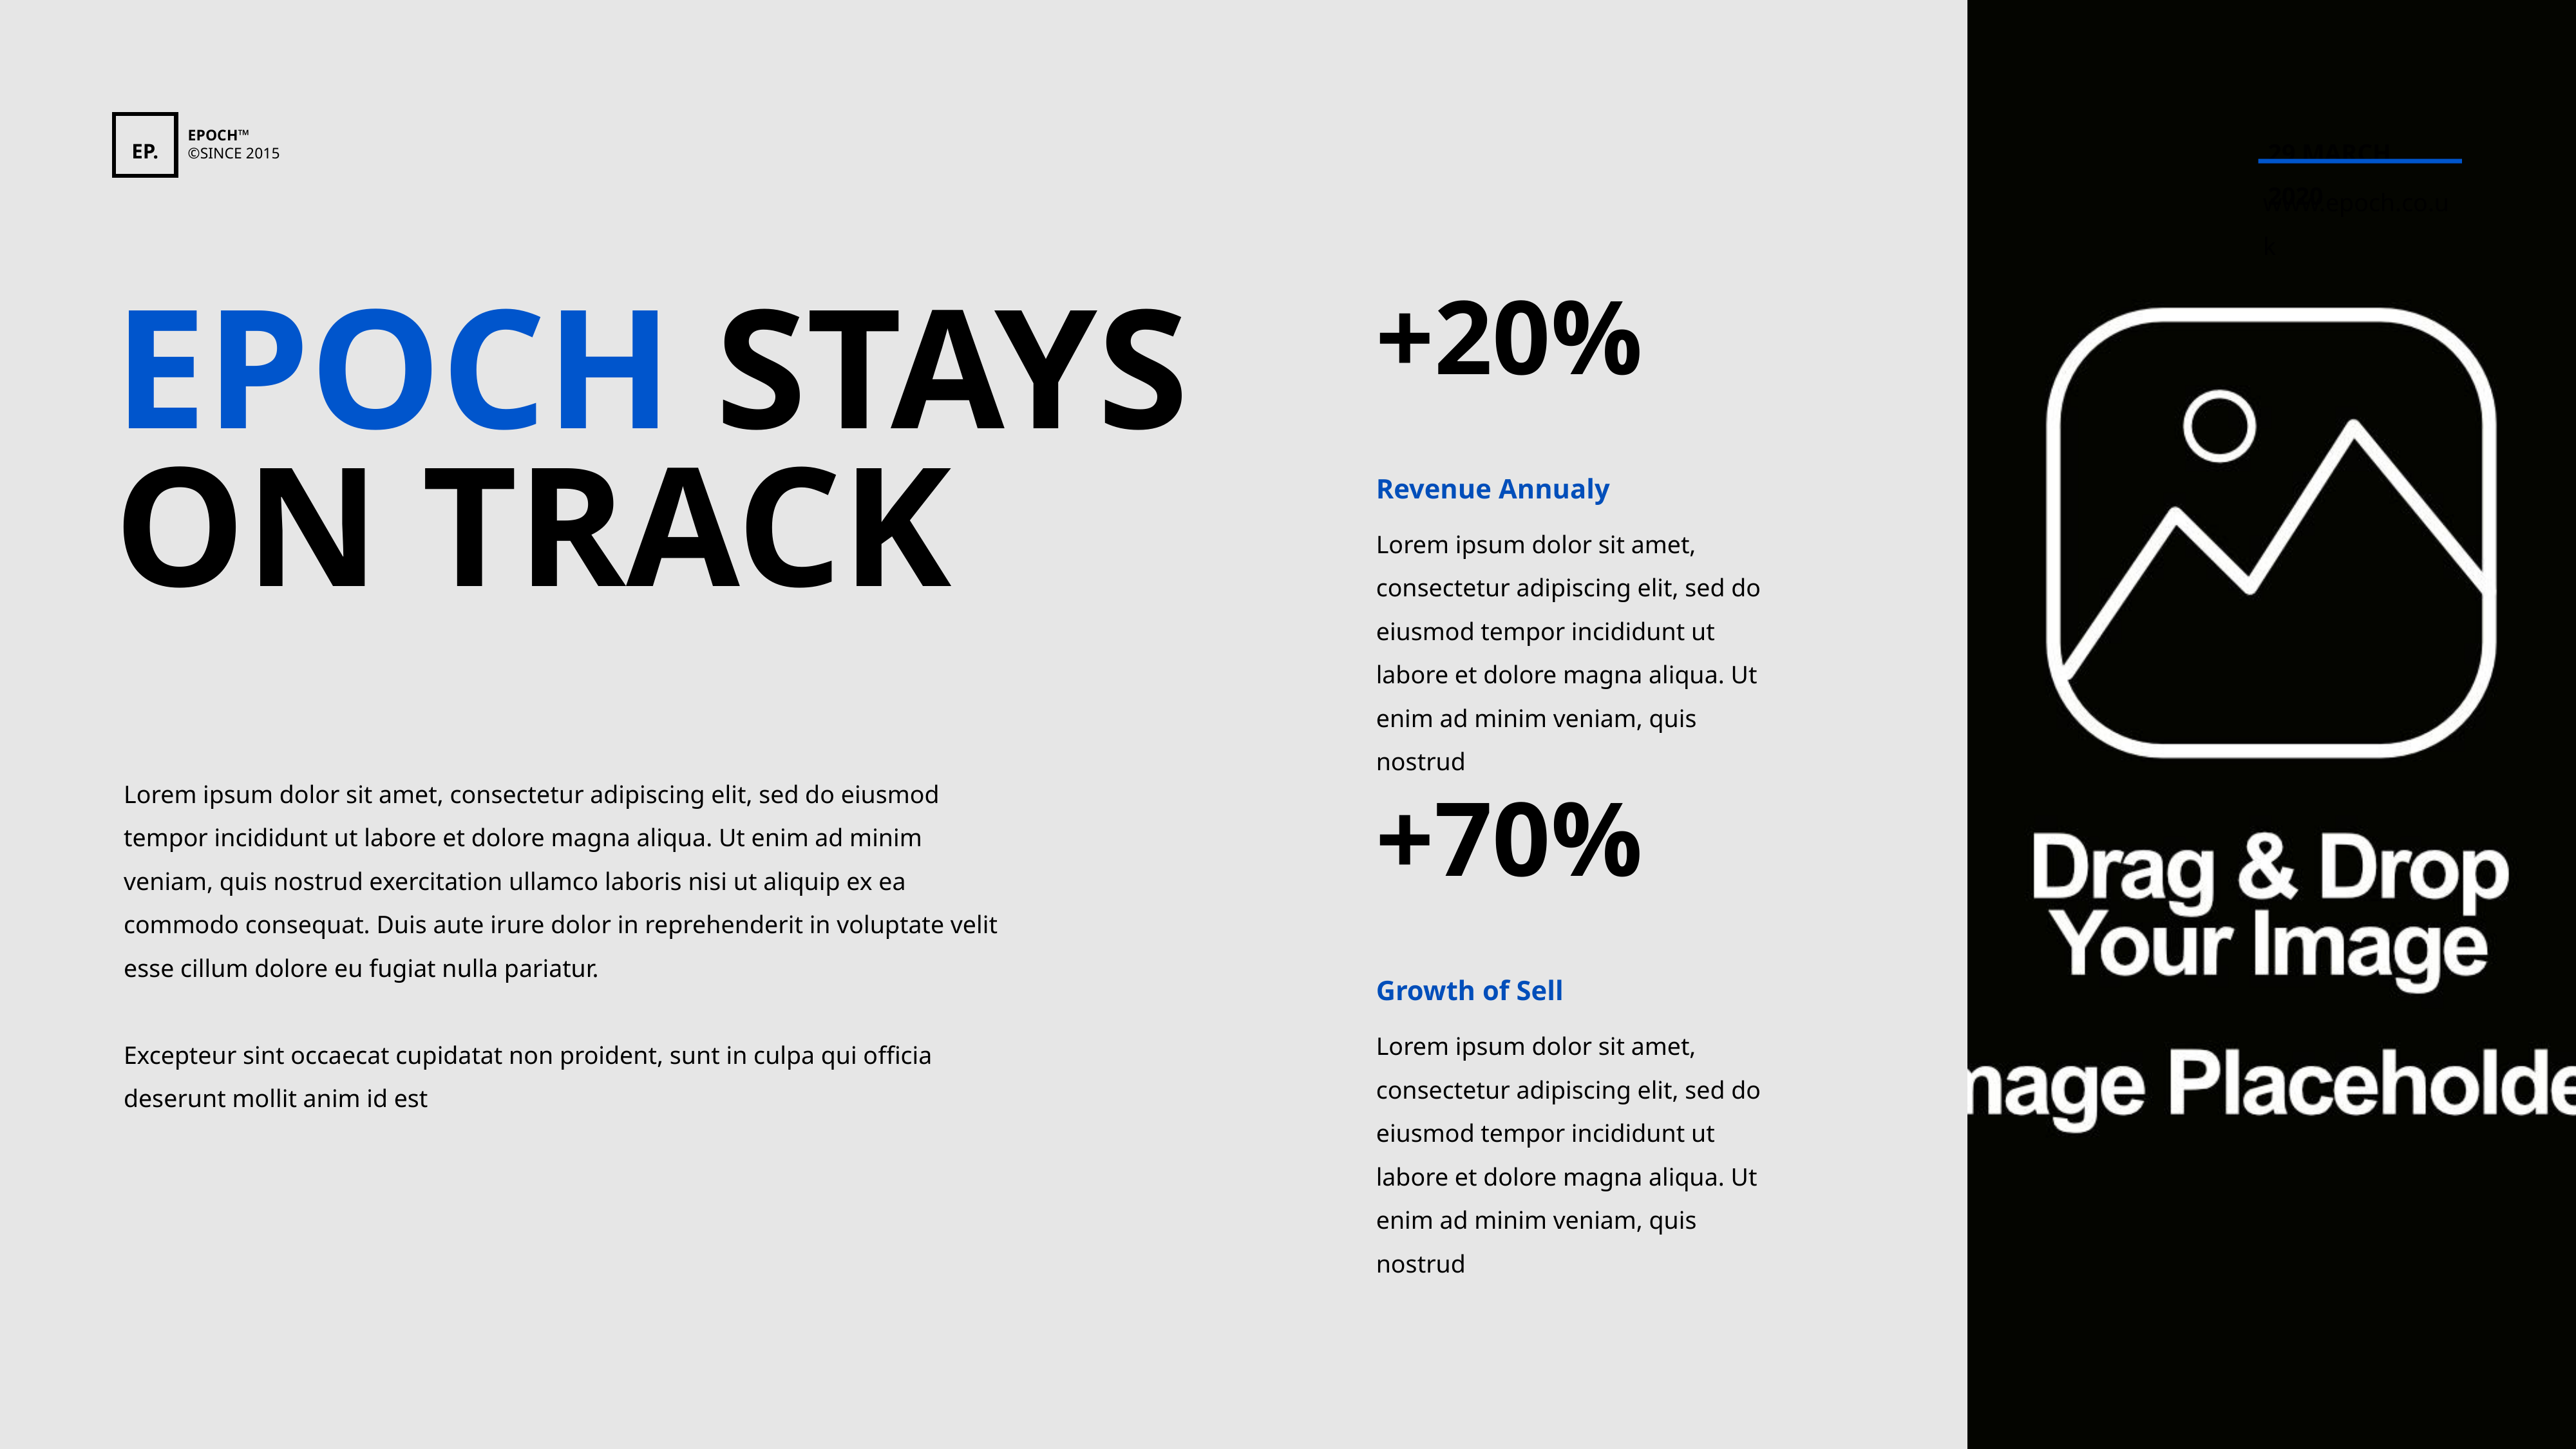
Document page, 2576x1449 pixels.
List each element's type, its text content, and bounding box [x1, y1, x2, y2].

text_box Lorem ipsum dolor sit amet, consectetur adipiscing elit, sed do eiusmod tempor incididunt ut labore et dolore magna aliqua. Ut enim ad minim veniam, quis nostrud exercitation ullamco laboris nisi ut aliquip ex ea commodo consequat. Duis aute irure dolor in reprehenderit in voluptate velit esse cillum dolore eu fugiat nulla pariatur. Excepteur sint occaecat cupidatat non proident, sunt in culpa qui officia deserunt mollit anim id est [114, 755, 1019, 1099]
picture [1967, 0, 2576, 1449]
text_box +20% [1376, 296, 1703, 430]
text_box EPOCH STAYS ON TRACK [114, 301, 1198, 688]
text_box Lorem ipsum dolor sit amet, consectetur adipiscing elit, sed do eiusmod tempor incididunt ut labore et dolore magna aliqua. Ut enim ad minim veniam, quis nostrud [1376, 515, 1790, 712]
text_box Growth of Sell [1376, 958, 1625, 990]
text_box Lorem ipsum dolor sit amet, consectetur adipiscing elit, sed do eiusmod tempor incididunt ut labore et dolore magna aliqua. Ut enim ad minim veniam, quis nostrud [1376, 1016, 1790, 1214]
text_box Revenue Annualy [1376, 455, 1625, 488]
text_box +70% [1376, 798, 1652, 931]
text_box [113, 113, 291, 176]
